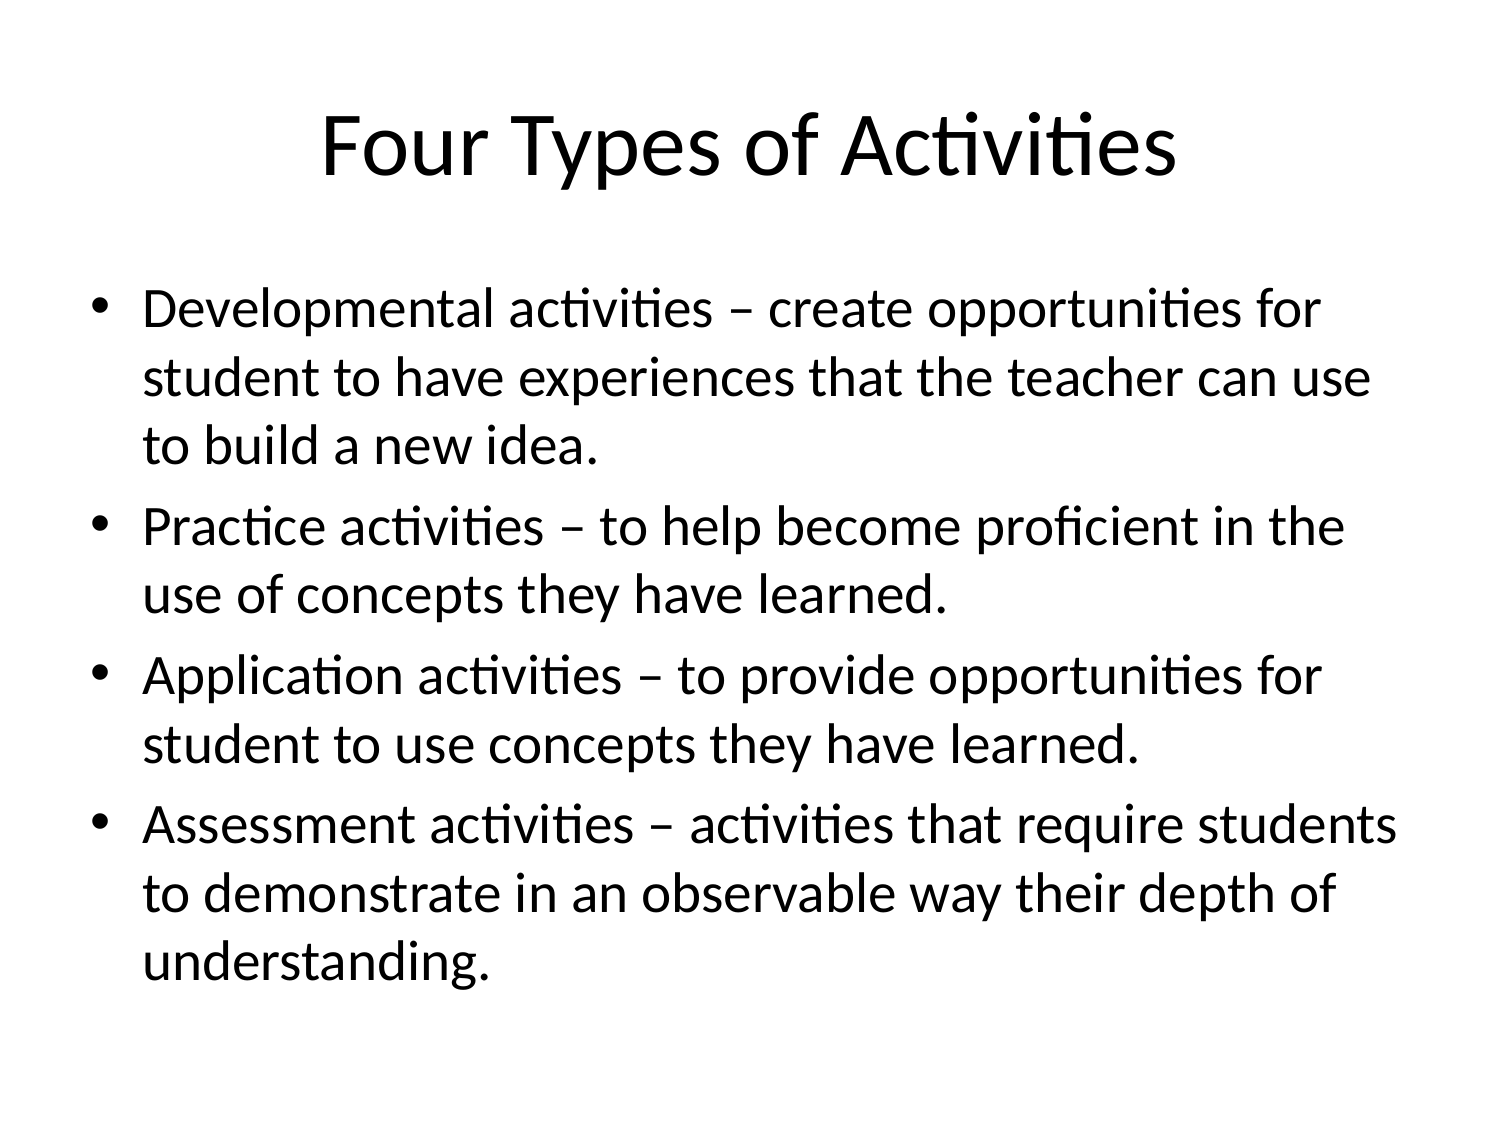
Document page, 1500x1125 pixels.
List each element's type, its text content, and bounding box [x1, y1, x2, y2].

list Developmental activities – create opportunities for student to have experiences that the teacher can use to build a new idea. Practice activities – to help become proficient in the use of concepts they have learned. Application activities – to provide opportunities for student to use concepts they have learned. Assessment activities – activities that require students to demonstrate in an observable way their depth of understanding. [75, 262, 1425, 1005]
title Four Types of Activities [75, 45, 1425, 233]
